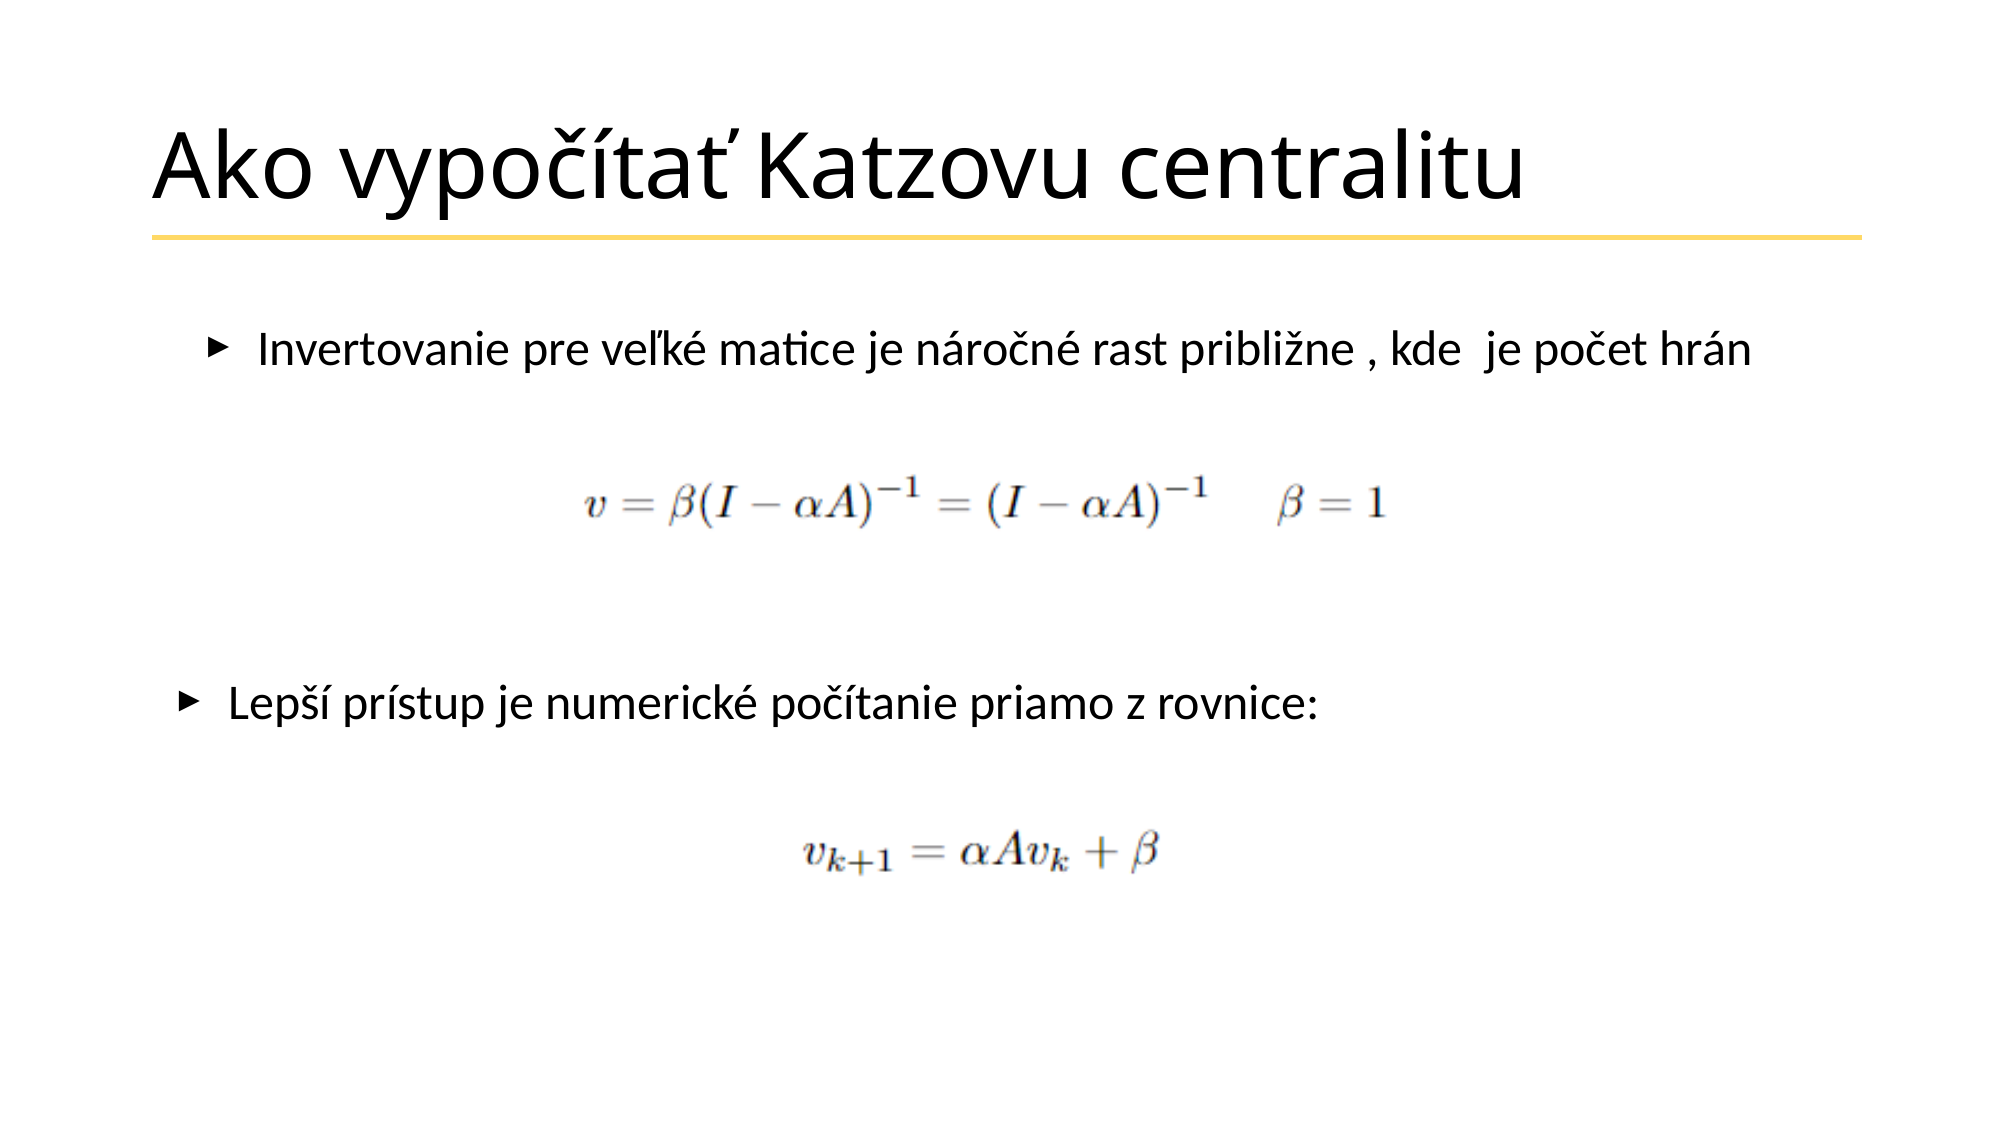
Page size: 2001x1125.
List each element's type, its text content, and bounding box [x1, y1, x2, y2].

text_box Lepší prístup je numerické počítanie priamo z rovnice: [157, 631, 1336, 827]
picture [472, 443, 1425, 569]
title Ako vypočítať Katzovu centralitu [137, 59, 1863, 278]
picture [751, 772, 1204, 923]
